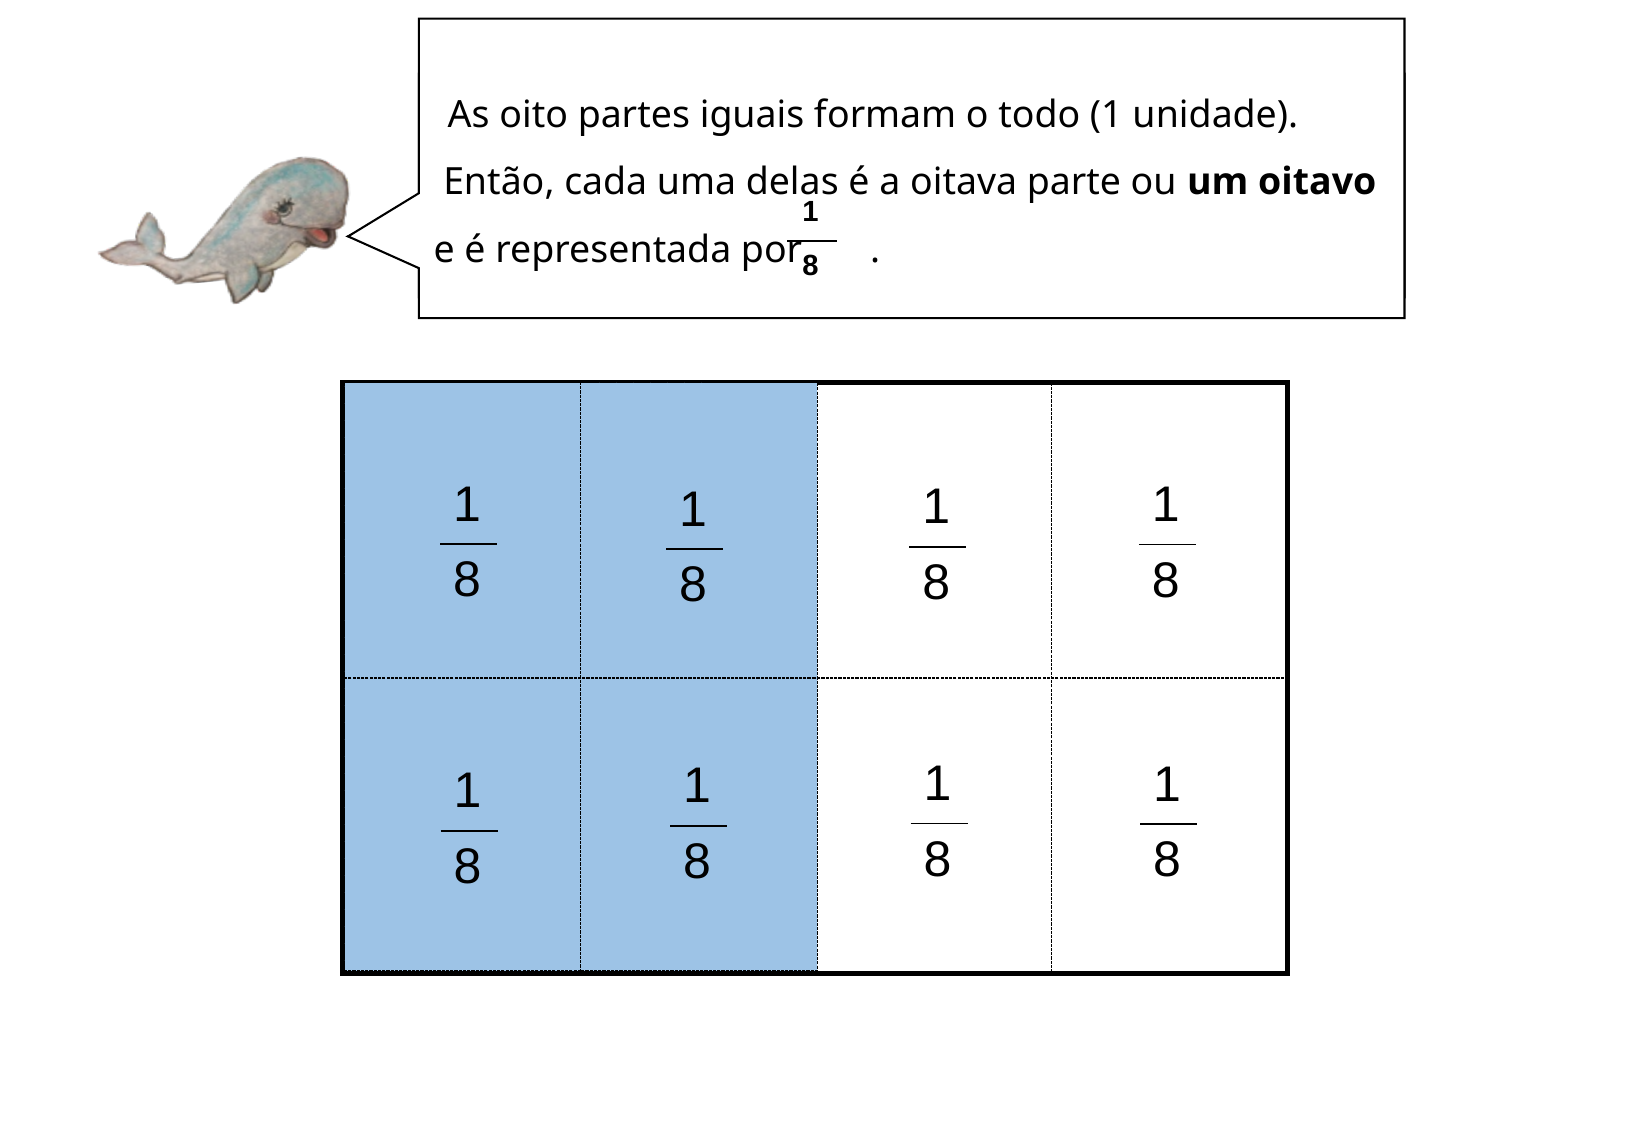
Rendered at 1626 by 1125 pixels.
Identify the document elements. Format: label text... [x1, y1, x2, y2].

text_box [1050, 382, 1288, 974]
table_header 1 [909, 471, 966, 546]
table_header 1 [1140, 748, 1197, 823]
text_box [344, 382, 582, 974]
table_header 1 [670, 750, 727, 825]
table_cell 8 [911, 824, 968, 899]
picture [78, 145, 378, 319]
table_cell 8 [666, 550, 723, 625]
table_header 1 [440, 468, 497, 543]
table_header 1 [1139, 469, 1196, 544]
text_box [581, 382, 1051, 679]
table_cell 8 [909, 548, 966, 622]
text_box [418, 18, 1405, 319]
text_box [581, 679, 818, 972]
table_cell 8 [440, 545, 497, 619]
table_header 1 [911, 748, 968, 823]
text_box [582, 679, 1051, 974]
table_header 1 [666, 473, 723, 548]
table_cell 8 [670, 827, 727, 901]
table_cell 8 [441, 832, 498, 906]
table_cell 8 [1139, 545, 1196, 620]
table_header 1 [441, 755, 498, 830]
table_cell 8 [1140, 825, 1197, 899]
